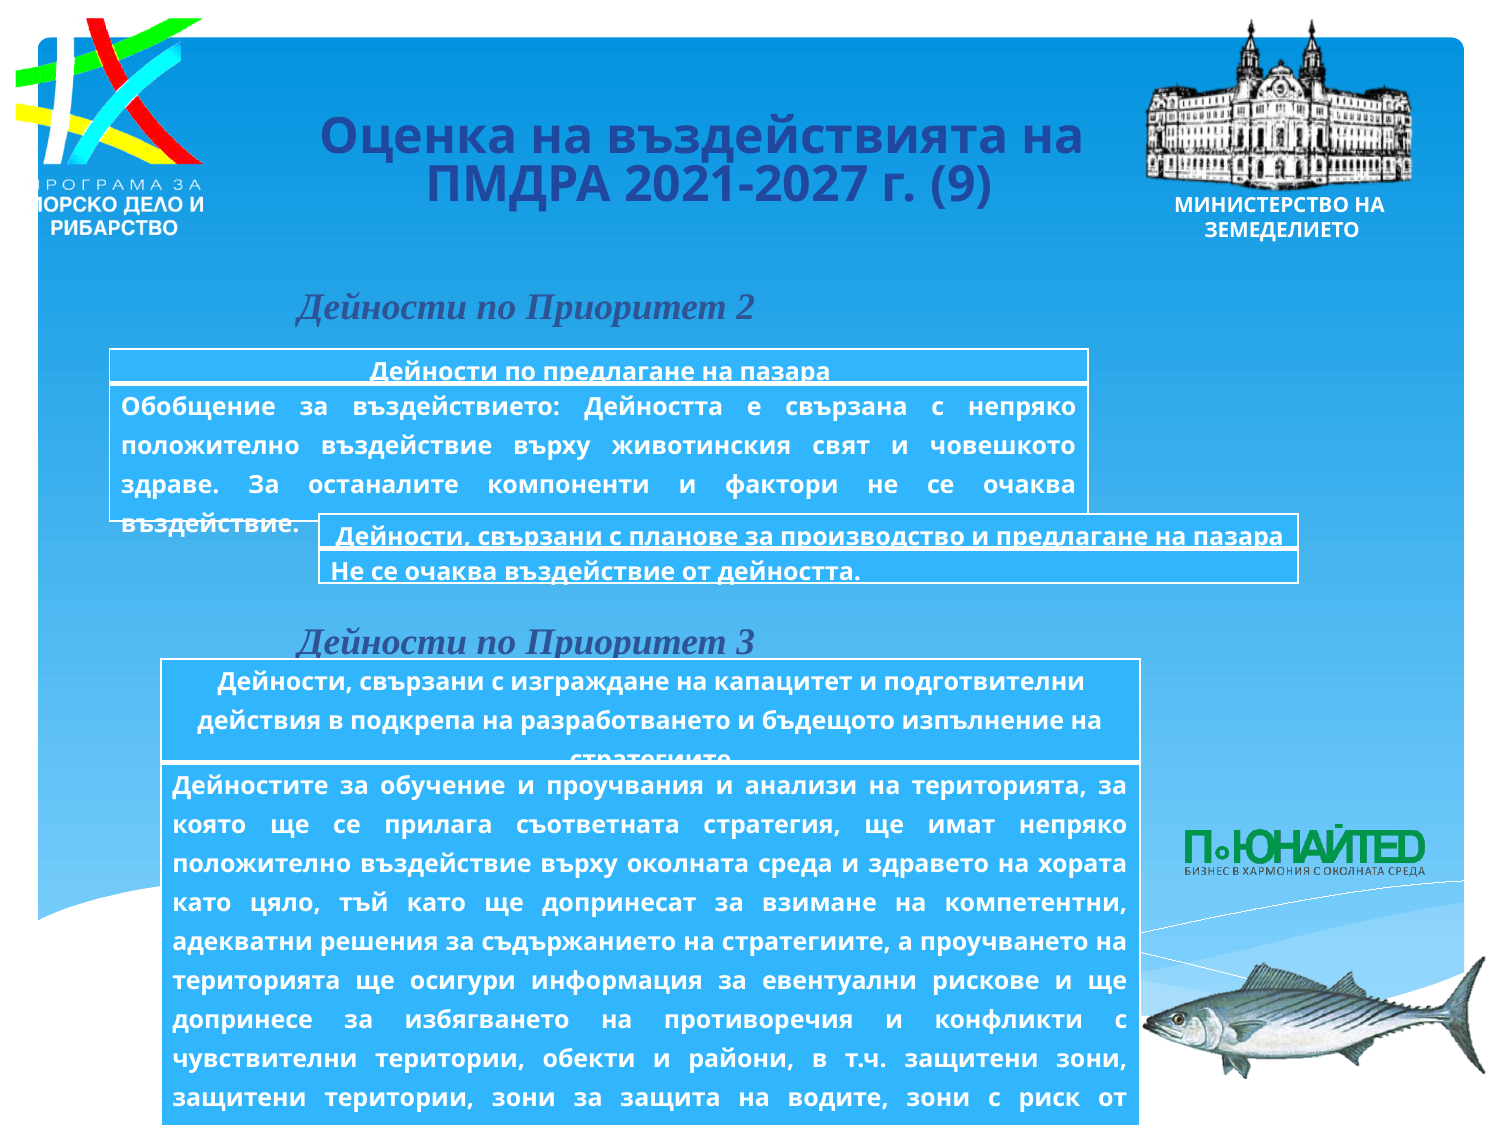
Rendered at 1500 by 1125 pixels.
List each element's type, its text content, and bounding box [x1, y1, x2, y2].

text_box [1088, 13, 1476, 250]
picture [1139, 951, 1491, 1083]
table_cell Обобщение за въздействието: Дейността е свързана с непряко положително въздействие върху животинския свят и човешкото здраве. За останалите компоненти и фактори не се очаква въздействие. [110, 386, 1087, 520]
table_header Дейности по предлагане на пазара [110, 350, 1087, 381]
subtitle [0, 0, 1270, 108]
table_cell Не се очаква въздействие от дейността. [320, 551, 1297, 582]
picture [0, 8, 215, 241]
table_cell Дейностите за обучение и проучвания и анализи на територията, за която ще се прилага съответната стратегия, ще имат непряко положително въздействие върху околната среда и здравето на хората като цяло, тъй като ще допринесат за взимане на компетентни, адекватни решения за съдържанието на стратегиите, а проучването на територията ще осигури информация за евентуални рискове и ще допринесе за избягването на противоречия и конфликти с чувствителни територии, обекти и райони, в т.ч. защитени зони, защитени територии, зони за защита на водите, зони с риск от наводнения, зони и обекти, подлежащи на здравна защита. Така още на най-ранен етап ще се ограничат възможностите за неблагоприятно въздействие върху околната среда и човешкото здраве. Останалите дейности нямат отношение към околната среда и човешкото здраве. [162, 765, 1139, 1125]
table_header Дейности, свързани с планове за производство и предлагане на пазара [320, 515, 1297, 546]
text_box Дейности по Приоритет 2 Дейности по Приоритет 3 [133, 267, 1327, 1118]
text_box Оценка на въздействията на ПМДРА 2021-2027 г. (9) [220, 108, 1082, 219]
picture [1185, 824, 1425, 877]
table_header Дейности, свързани с изграждане на капацитет и подготвителни действия в подкрепа на разработването и бъдещото изпълнение на стратегиите [162, 660, 1139, 760]
subtitle [0, 219, 1270, 703]
